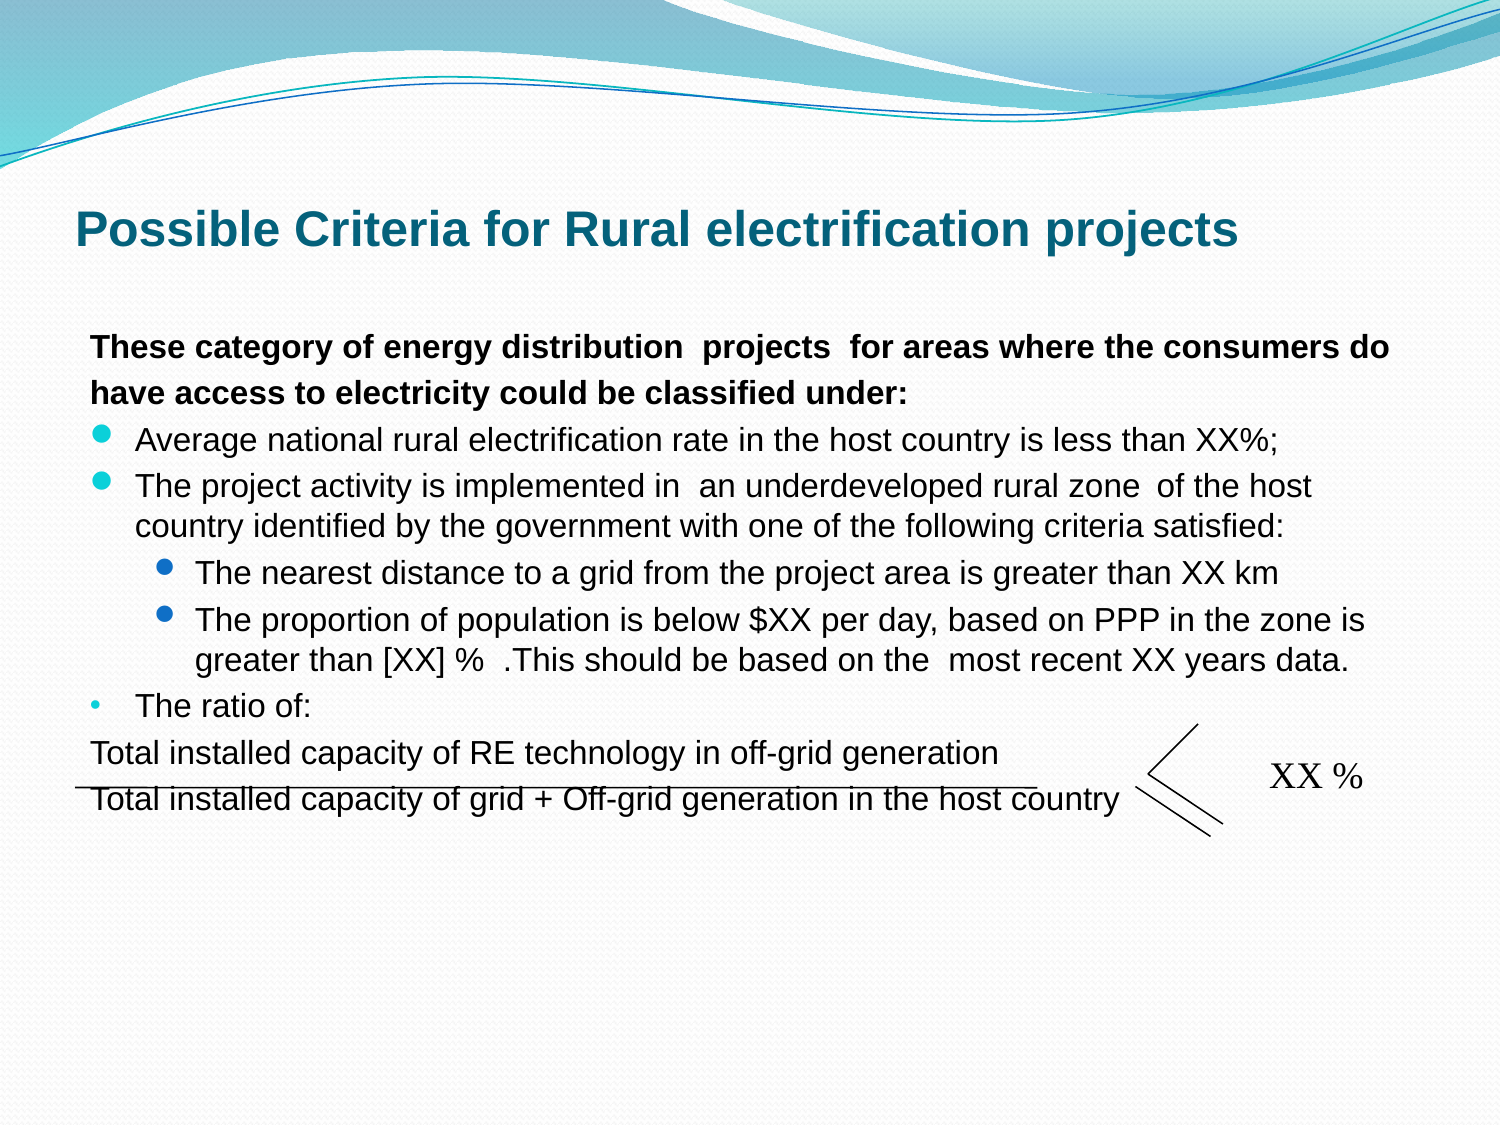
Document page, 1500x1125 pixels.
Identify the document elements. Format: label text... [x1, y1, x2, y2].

list These category of energy distribution projects for areas where the consumers do have access to electricity could be classified under: Average national rural electrification rate in the host country is less than XX%; The project activity is implemented in an underdeveloped rural zone of the host country identified by the government with one of the following criteria satisfied: The nearest distance to a grid from the project area is greater than XX km The proportion of population is below $XX per day, based on PPP in the zone is greater than [XX] % .This should be based on the most recent XX years data. The ratio of: Total installed capacity of RE technology in off-grid generation Total installed capacity of grid + Off-grid generation in the host country [75, 317, 1425, 1038]
text_box XX % [1227, 709, 1406, 839]
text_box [1135, 723, 1224, 837]
title Possible Criteria for Rural electrification projects [75, 69, 1425, 257]
